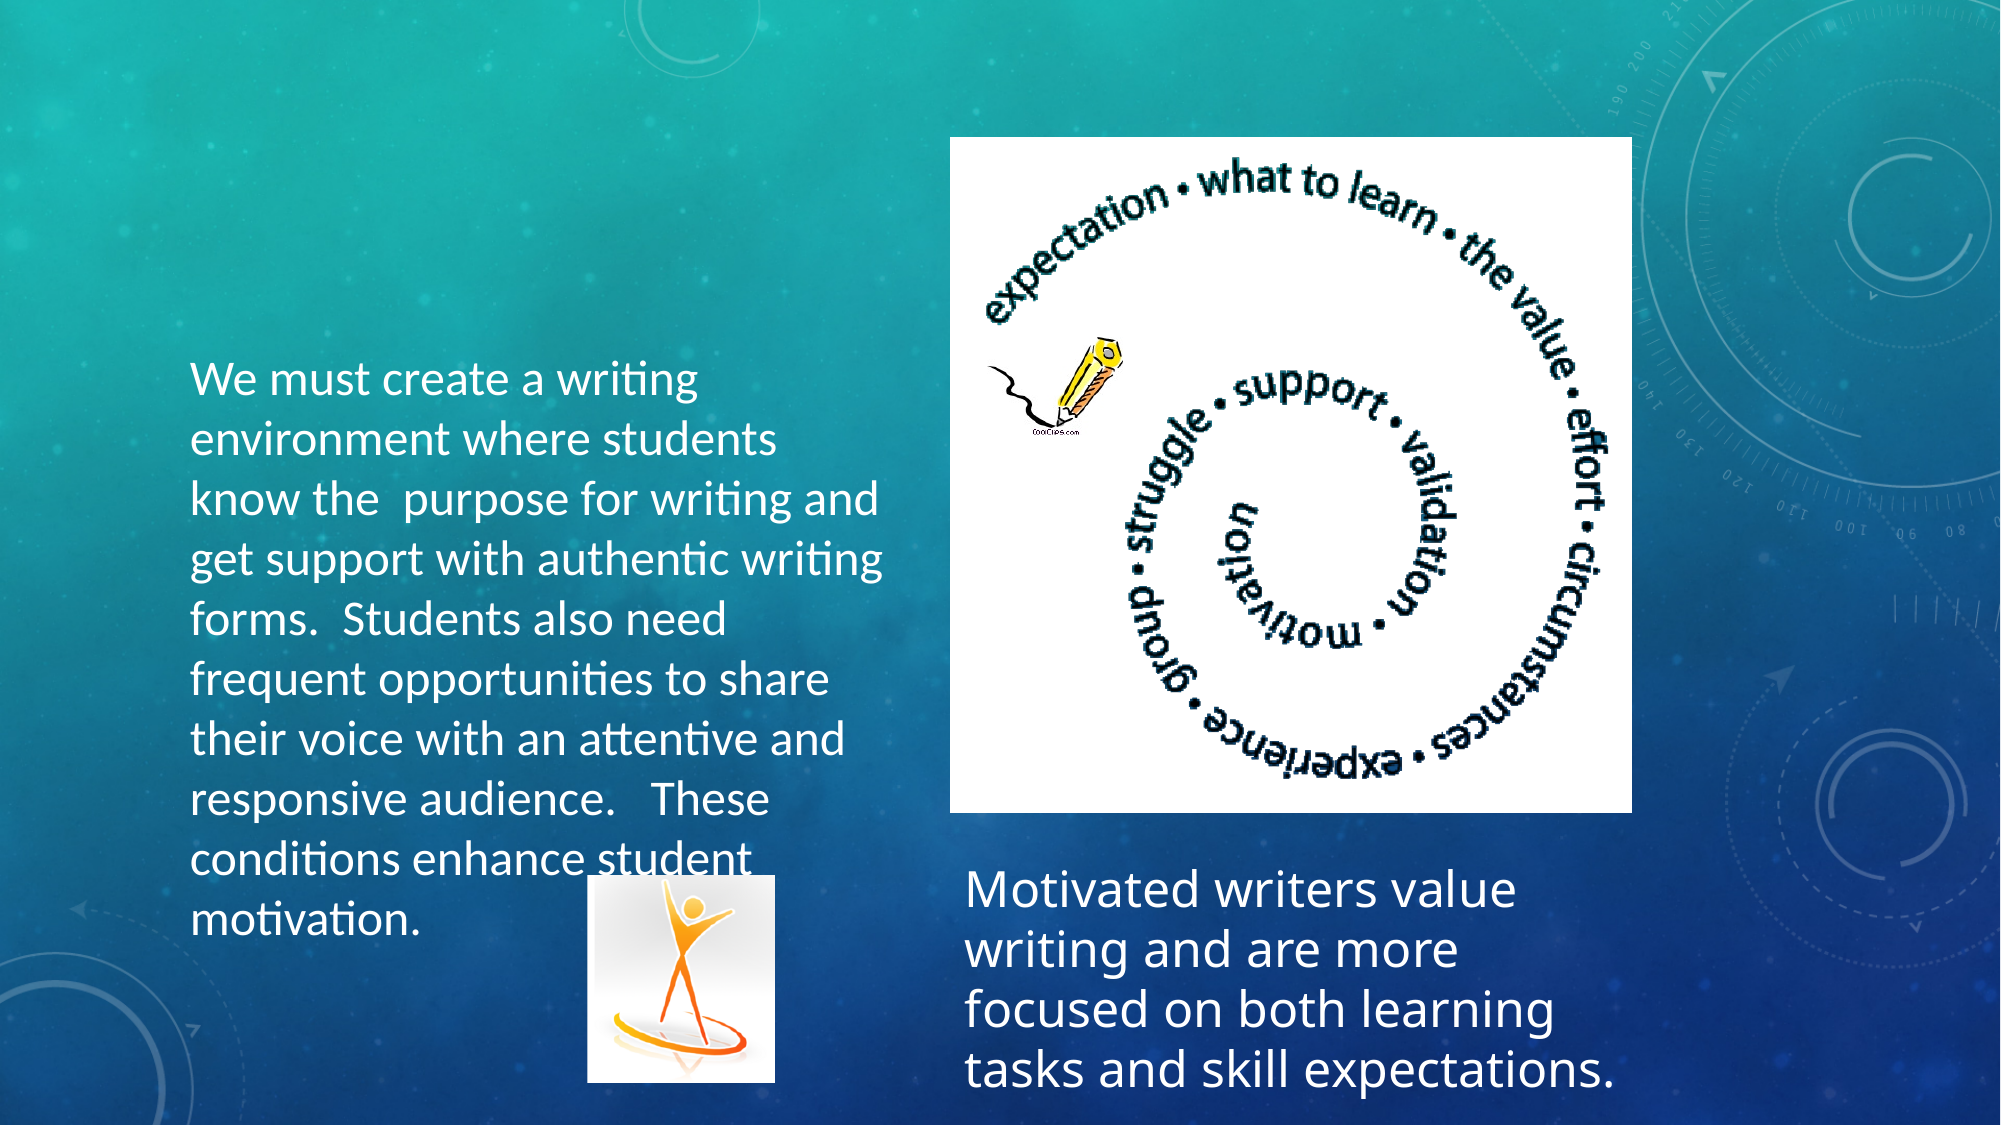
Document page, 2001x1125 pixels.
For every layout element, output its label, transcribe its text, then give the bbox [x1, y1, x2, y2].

text_box Motivated writers value writing and are more focused on both learning tasks and skill expectations. [949, 849, 1638, 1105]
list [949, 137, 1633, 813]
list We must create a writing environment where students know the purpose for writing and get support with authentic writing forms. Students also need frequent opportunities to share their voice with an attentive and responsive audience. These conditions enhance student motivation. [174, 337, 901, 1101]
picture [0, 0, 2001, 1125]
